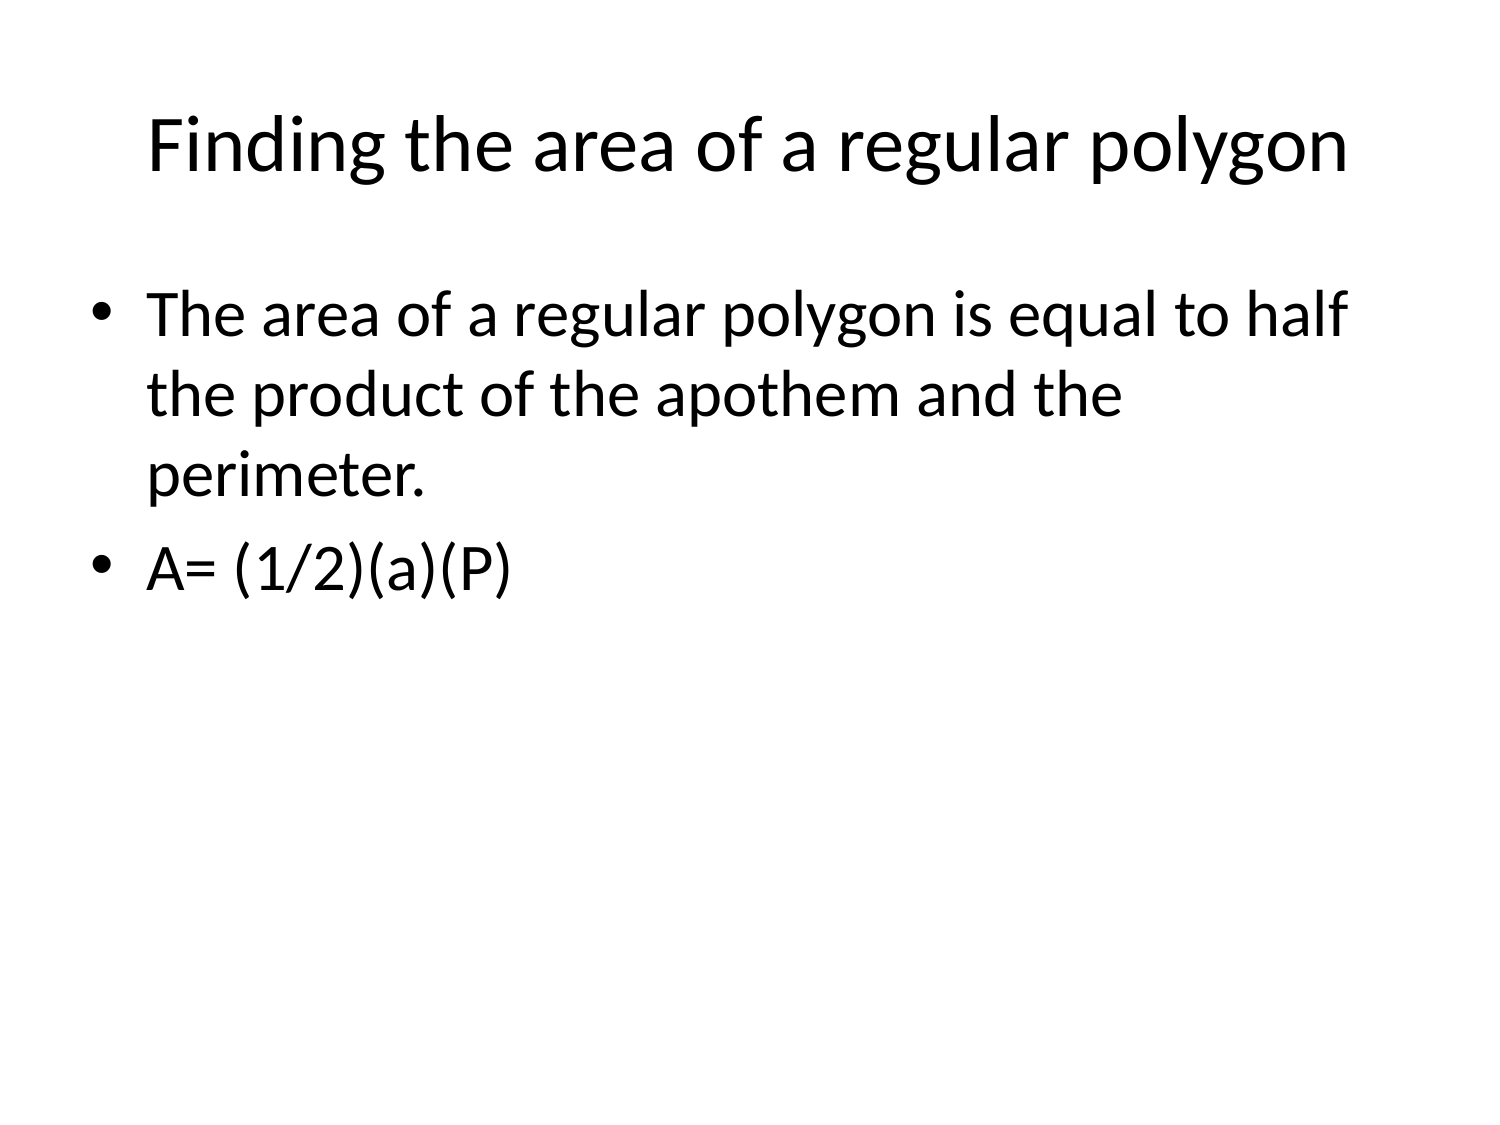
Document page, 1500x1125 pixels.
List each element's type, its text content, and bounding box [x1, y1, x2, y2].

list The area of a regular polygon is equal to half the product of the apothem and the perimeter. A= (1/2)(a)(P) [75, 262, 1425, 1005]
title Finding the area of a regular polygon [75, 45, 1425, 233]
